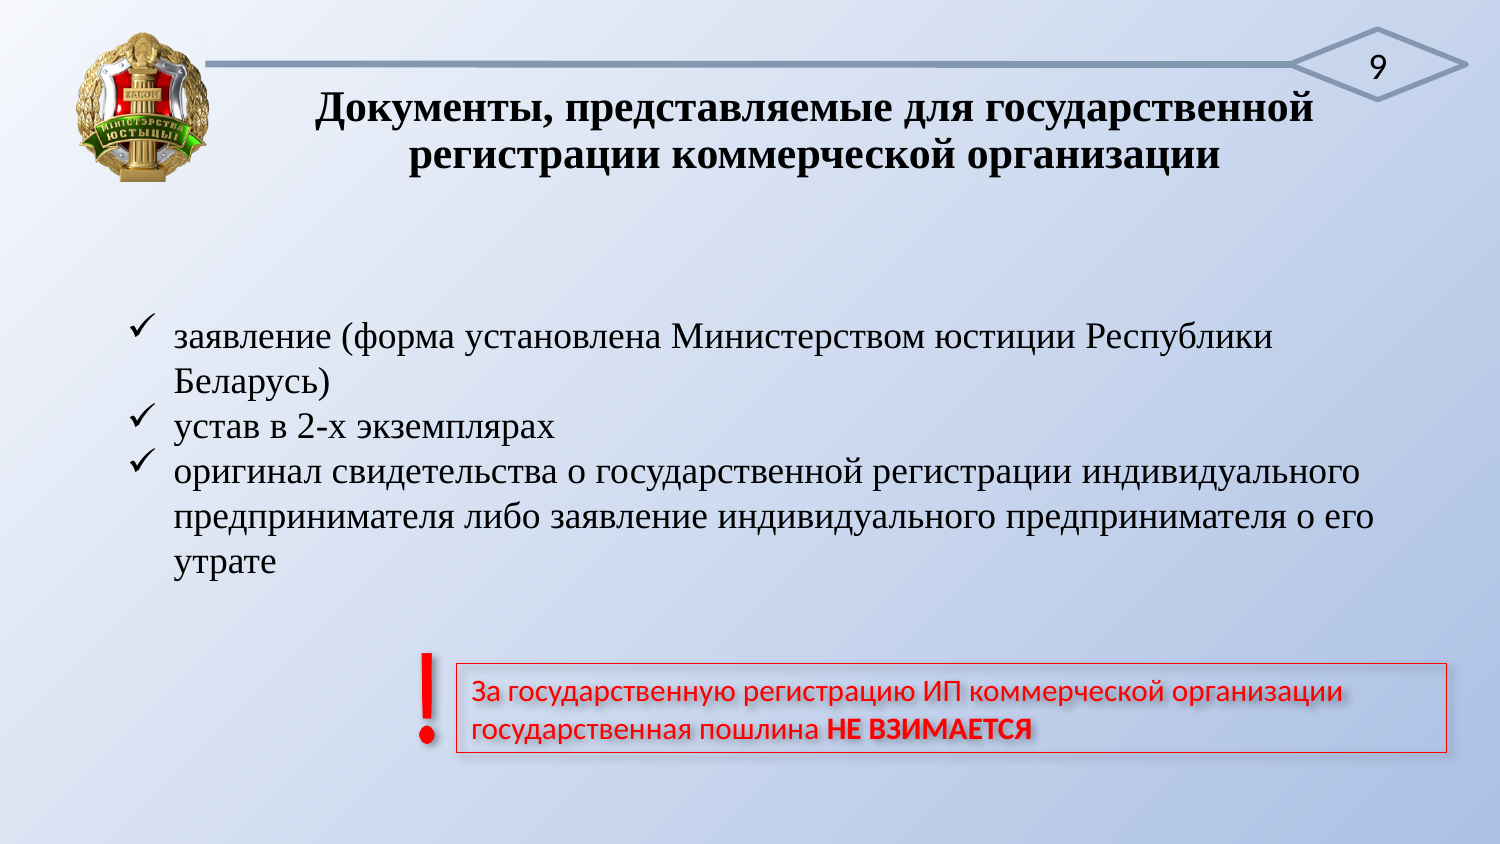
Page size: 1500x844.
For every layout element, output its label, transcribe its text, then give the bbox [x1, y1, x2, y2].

text_box За государственную регистрацию ИП коммерческой организации государственная пошлина не взимается [480, 663, 1447, 753]
text_box 9 [1287, 27, 1469, 89]
picture [76, 31, 210, 182]
text_box заявление (форма установлена Министерством юстиции Республики Беларусь) устав в 2-х экземплярах оригинал свидетельства о государственной регистрации индивидуального предпринимателя либо заявление индивидуального предпринимателя о его утрате [112, 303, 1435, 589]
text_box Документы, представляемые для государственной регистрации коммерческой организации [218, 75, 1412, 232]
picture [381, 644, 471, 755]
